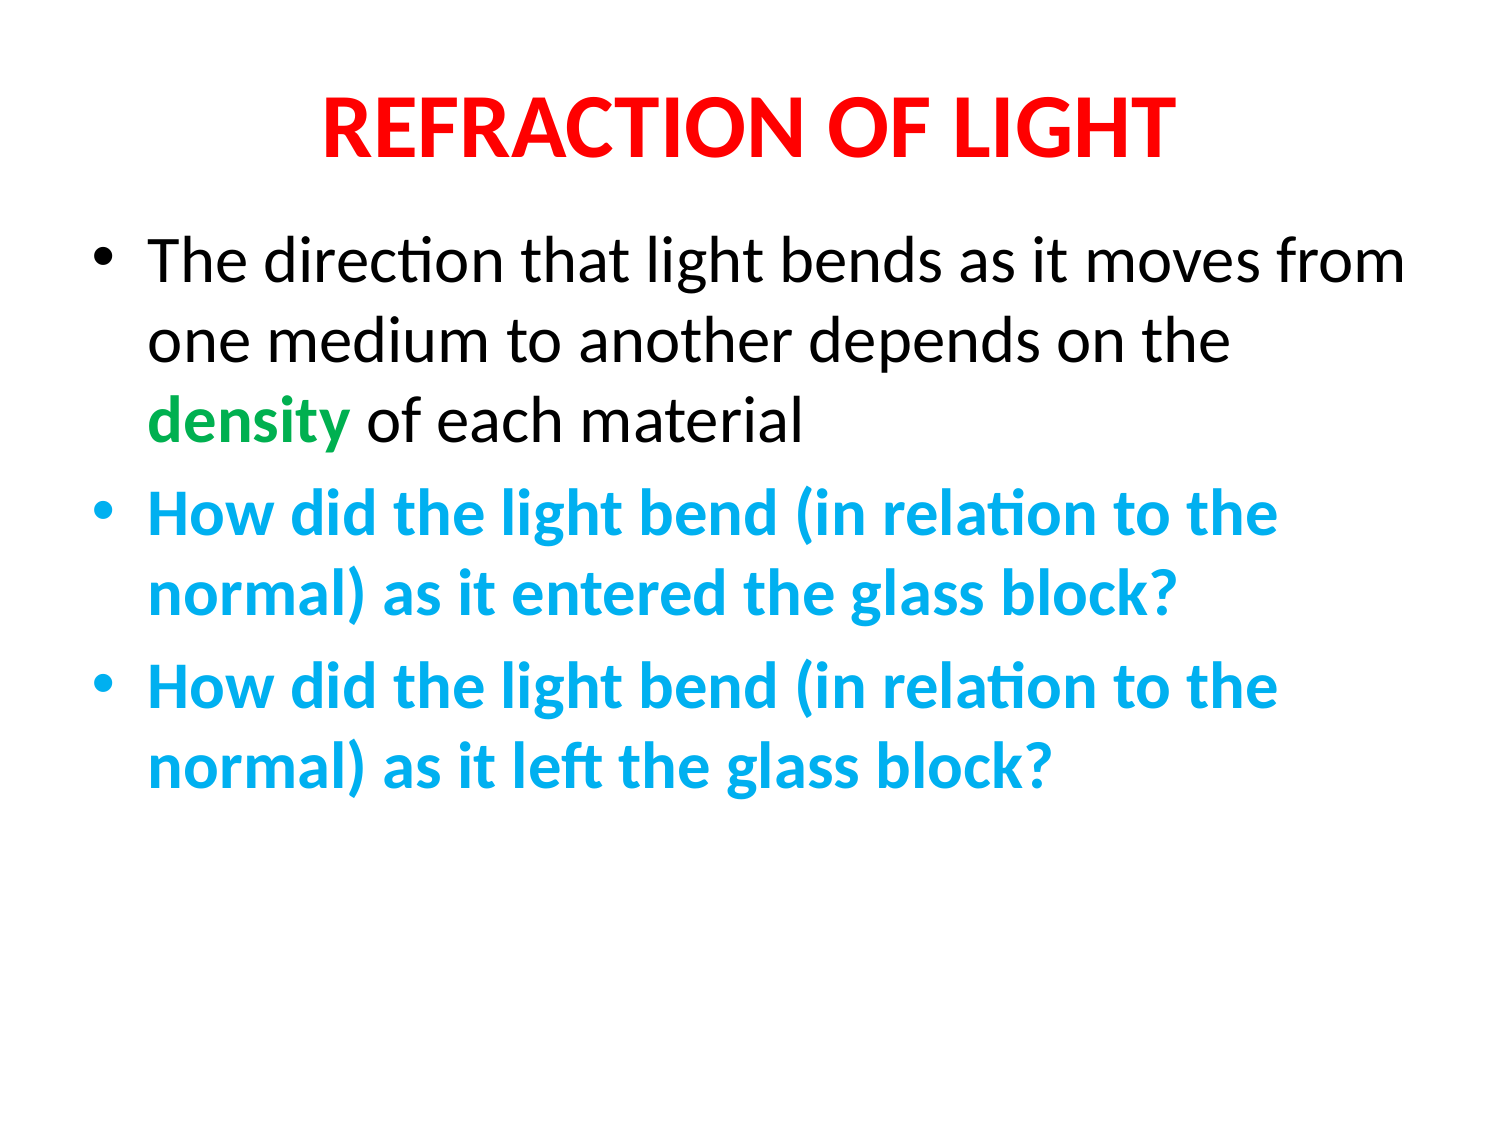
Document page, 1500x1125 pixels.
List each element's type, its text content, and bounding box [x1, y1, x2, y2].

list The direction that light bends as it moves from one medium to another depends on the density of each material How did the light bend (in relation to the normal) as it entered the glass block? How did the light bend (in relation to the normal) as it left the glass block? [76, 208, 1427, 1024]
title REFRACTION OF LIGHT [75, 45, 1425, 197]
